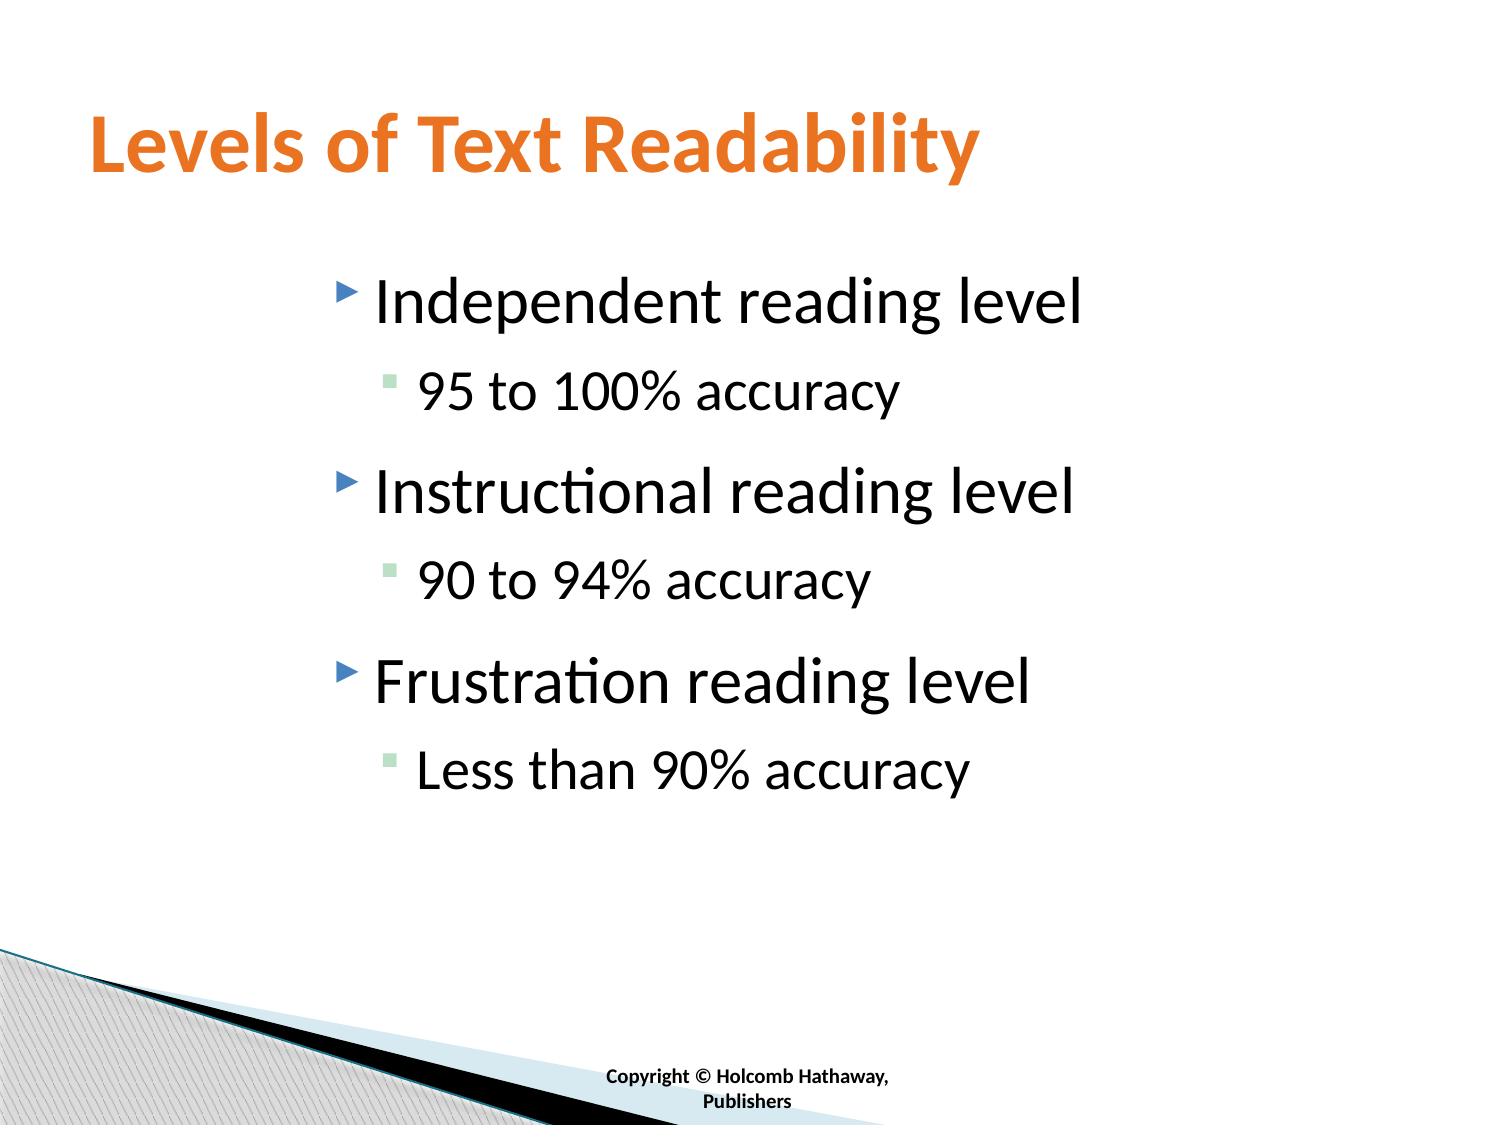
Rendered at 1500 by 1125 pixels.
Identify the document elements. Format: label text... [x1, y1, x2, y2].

list Independent reading level 95 to 100% accuracy Instructional reading level 90 to 94% accuracy Frustration reading level Less than 90% accuracy [300, 249, 1338, 993]
title Levels of Text Readability [75, 45, 1425, 233]
footer Copyright © Holcomb Hathaway, Publishers [0, 1051, 1500, 1125]
